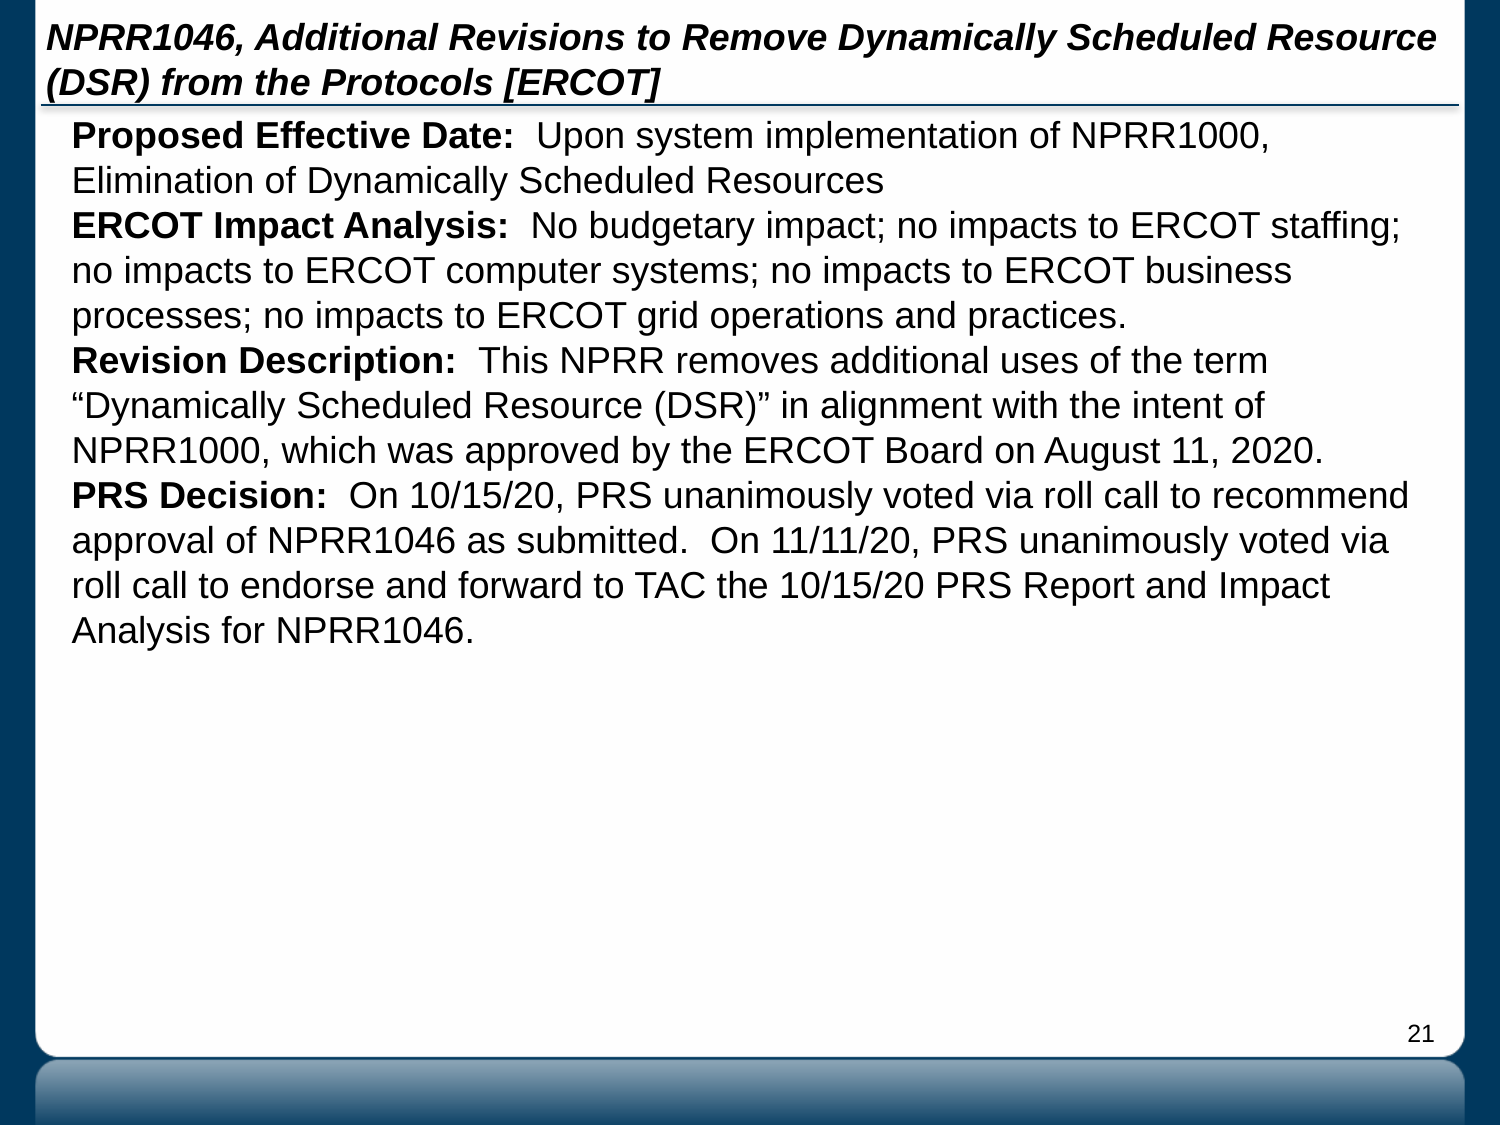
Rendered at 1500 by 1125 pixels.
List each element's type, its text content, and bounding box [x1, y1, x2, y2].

picture [35, 0, 1465, 1125]
text_box Proposed Effective Date: Upon system implementation of NPRR1000, Elimination of Dynamically Scheduled Resources ERCOT Impact Analysis: No budgetary impact; no impacts to ERCOT staffing; no impacts to ERCOT computer systems; no impacts to ERCOT business processes; no impacts to ERCOT grid operations and practices. Revision Description: This NPRR removes additional uses of the term “Dynamically Scheduled Resource (DSR)” in alignment with the intent of NPRR1000, which was approved by the ERCOT Board on August 11, 2020. PRS Decision: On 10/15/20, PRS unanimously voted via roll call to recommend approval of NPRR1046 as submitted. On 11/11/20, PRS unanimously voted via roll call to endorse and forward to TAC the 10/15/20 PRS Report and Impact Analysis for NPRR1046. [56, 103, 1448, 659]
title NPRR1046, Additional Revisions to Remove Dynamically Scheduled Resource (DSR) from the Protocols [ERCOT] [31, 20, 1464, 97]
